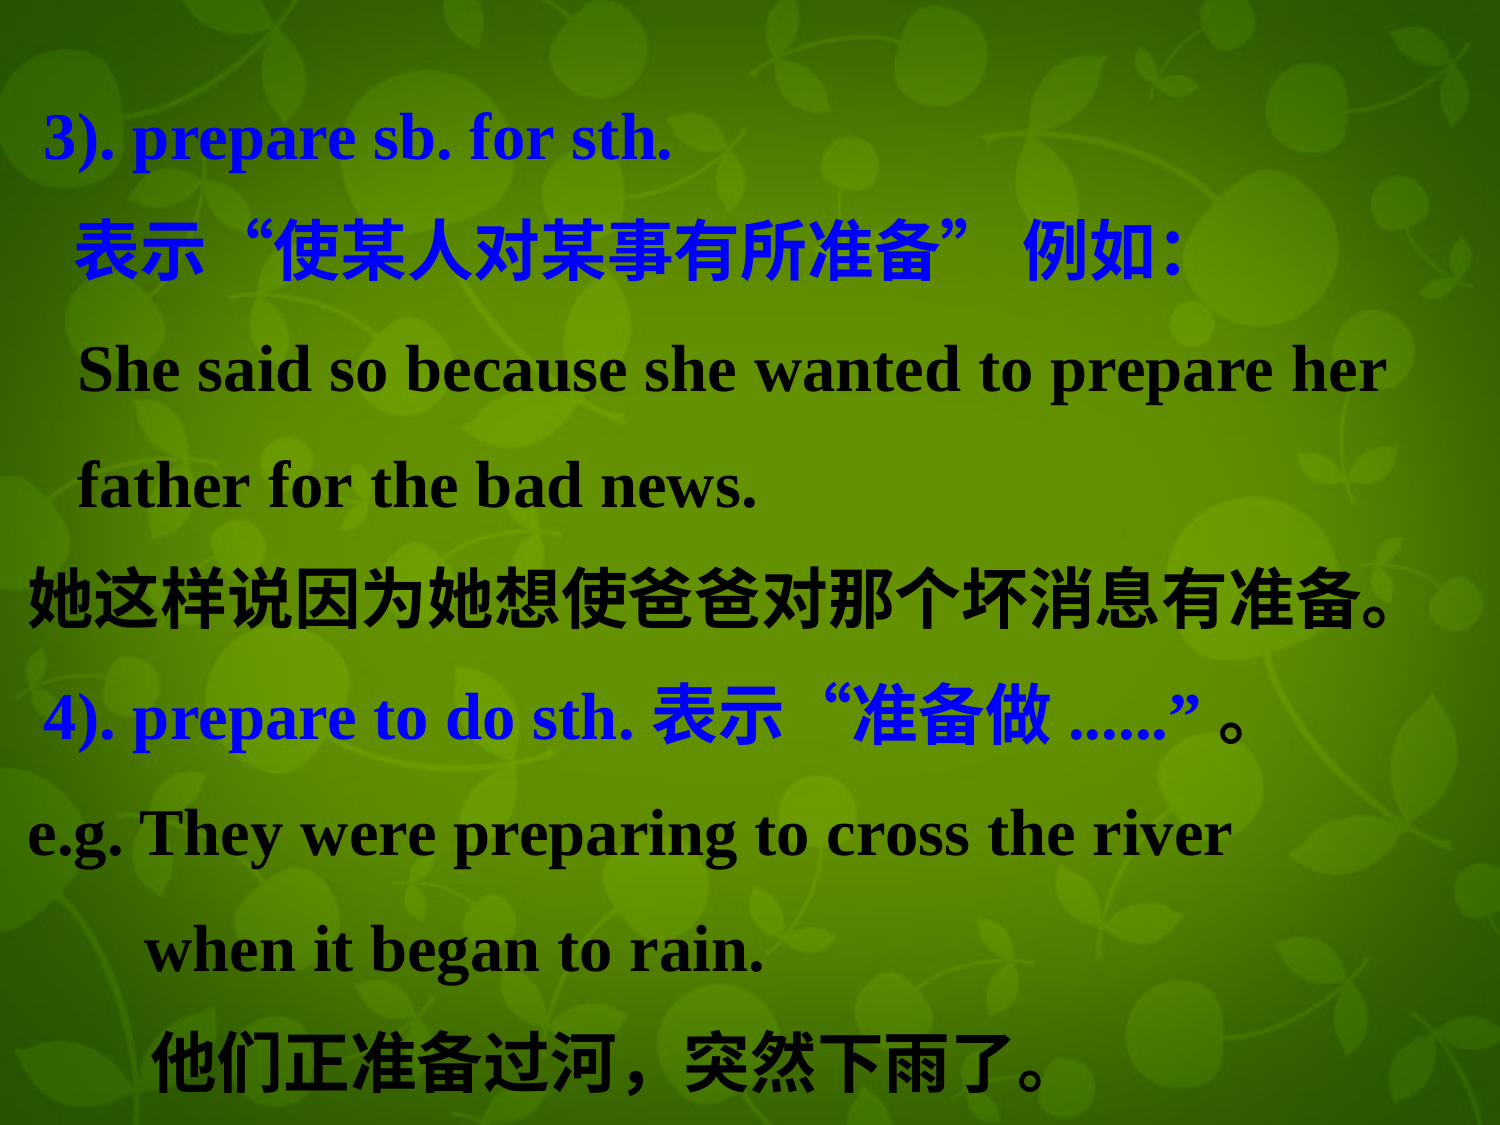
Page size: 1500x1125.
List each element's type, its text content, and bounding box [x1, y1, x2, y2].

text_box 3). prepare sb. for sth. 表示“使某人对某事有所准备” 例如： She said so because she wanted to prepare her father for the bad news. 她这样说因为她想使爸爸对那个坏消息有准备。 4). prepare to do sth.表示“准备做......”。 e.g. They were preparing to cross the river when it began to rain. 他们正准备过河，突然下雨了。 [12, 49, 1500, 1125]
picture [0, 0, 1500, 1125]
